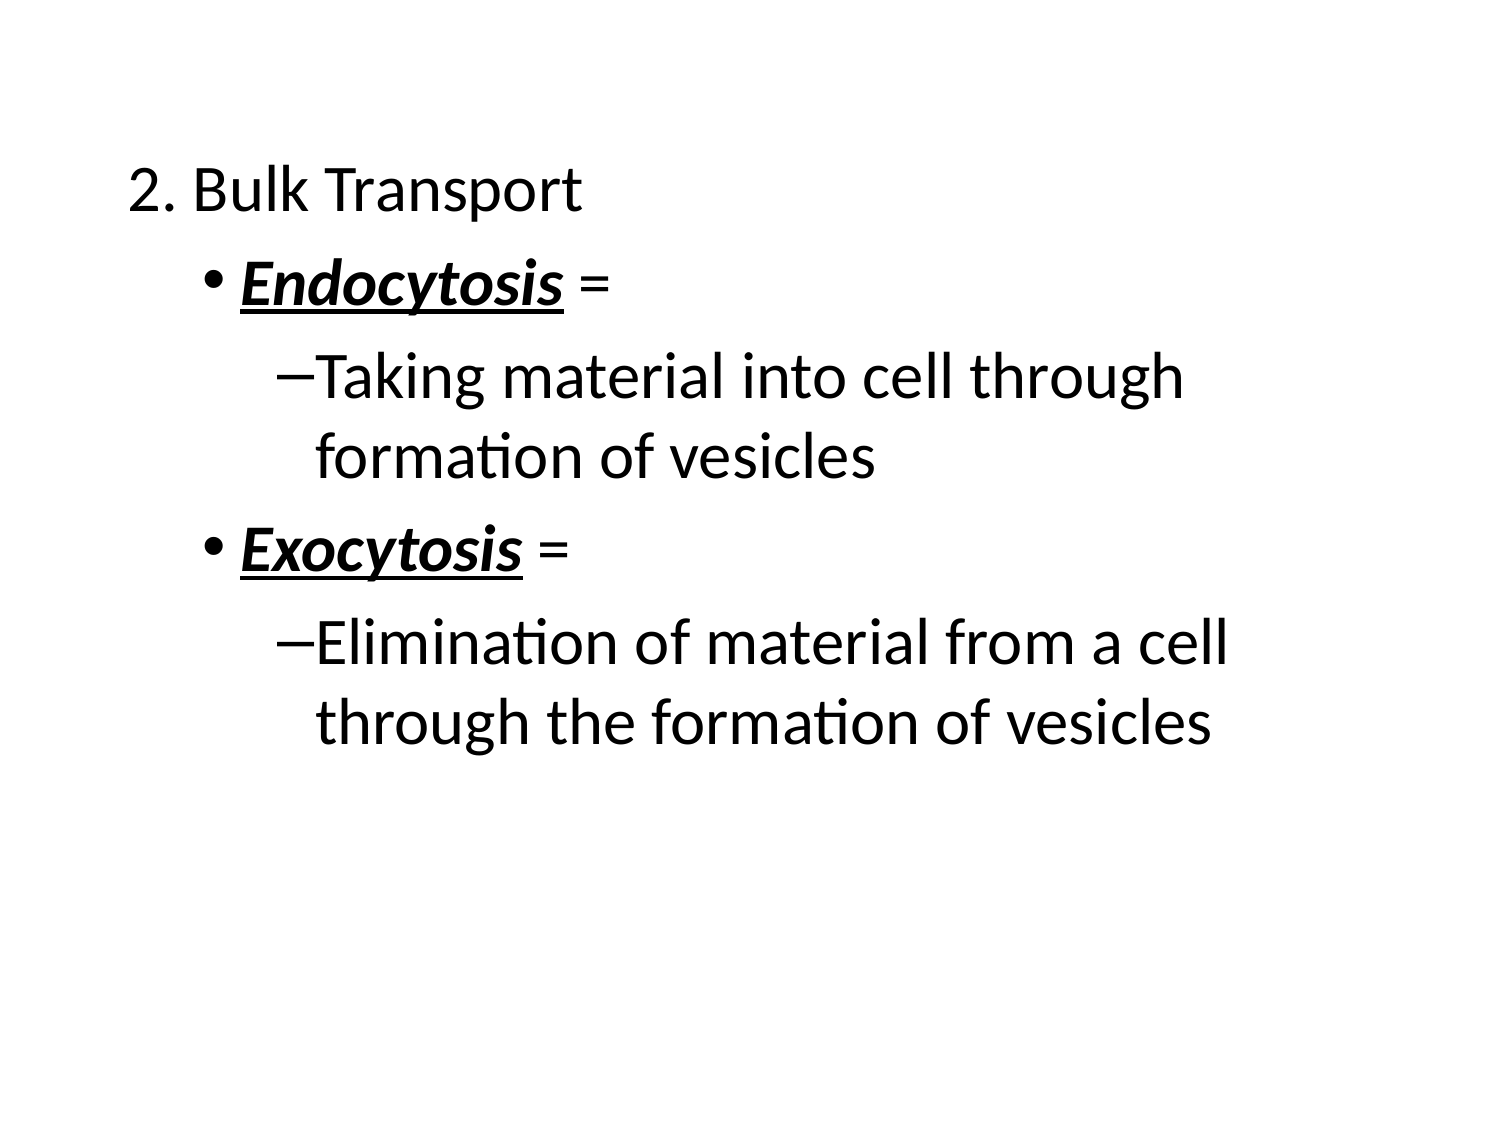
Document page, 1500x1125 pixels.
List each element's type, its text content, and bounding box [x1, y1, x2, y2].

list 2. Bulk Transport Endocytosis = Taking material into cell through formation of vesicles Exocytosis = Elimination of material from a cell through the formation of vesicles [37, 137, 1425, 1005]
